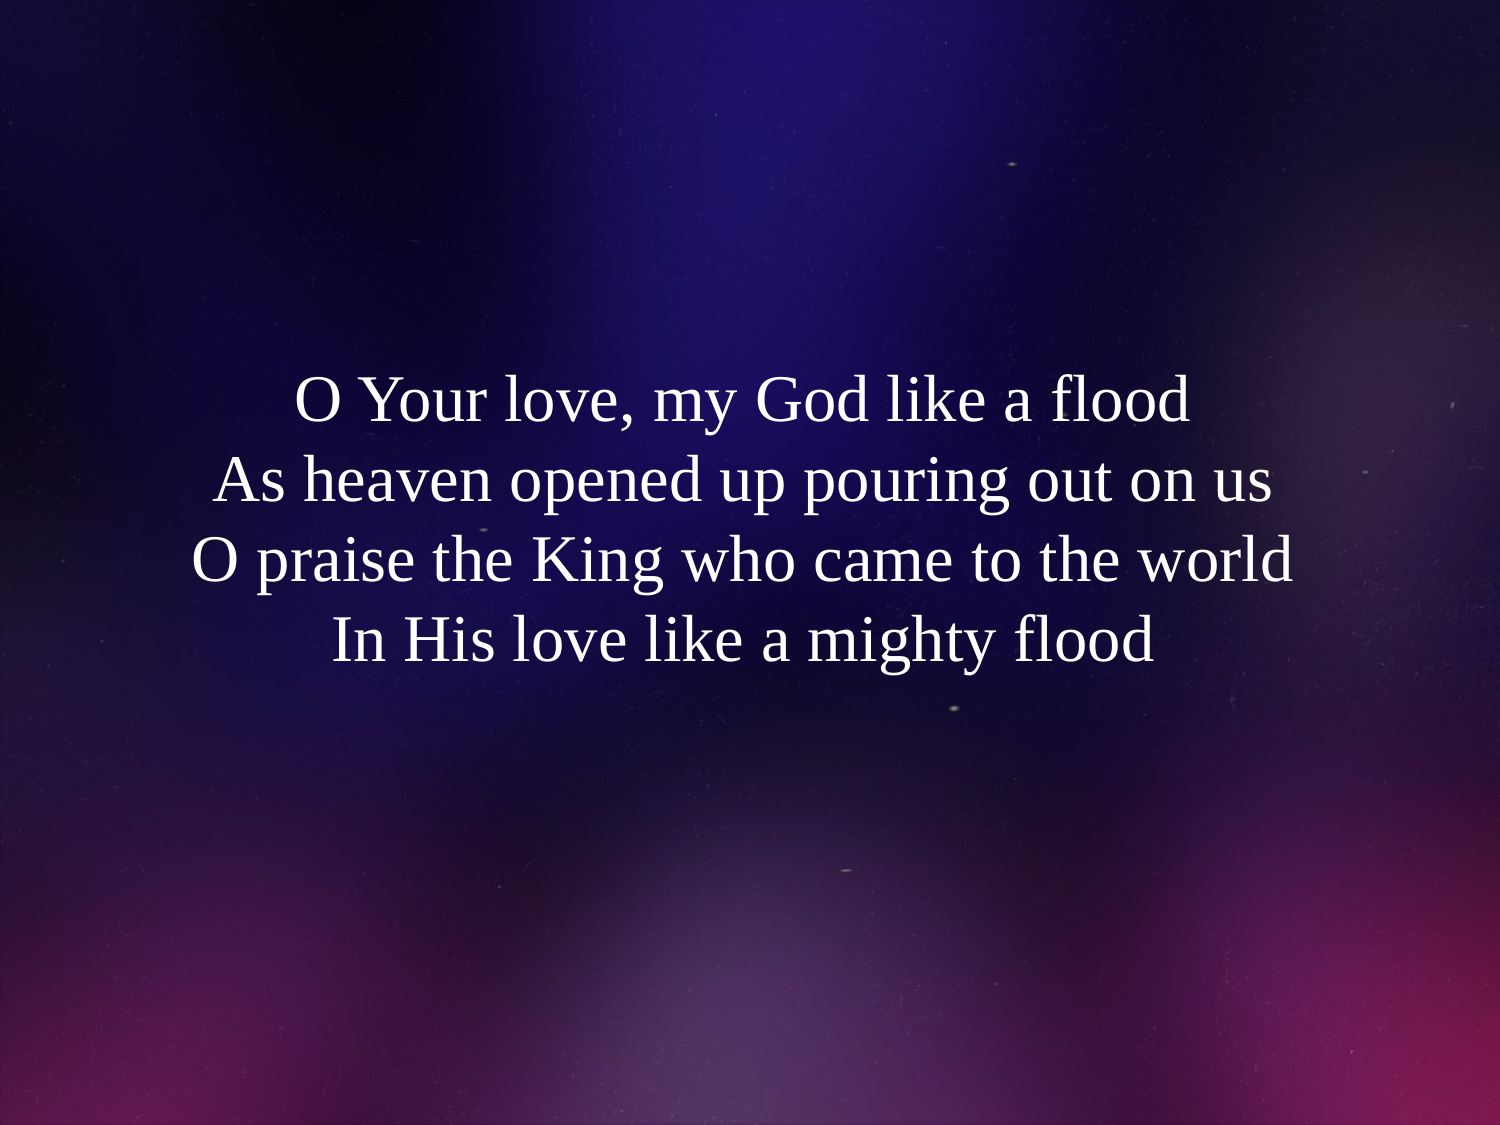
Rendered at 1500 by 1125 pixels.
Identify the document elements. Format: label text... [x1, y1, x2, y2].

picture [0, 0, 1500, 1125]
title O Your love, my God like a flood As heaven opened up pouring out on us O praise the King who came to the world In His love like a mighty flood [62, 420, 1425, 609]
